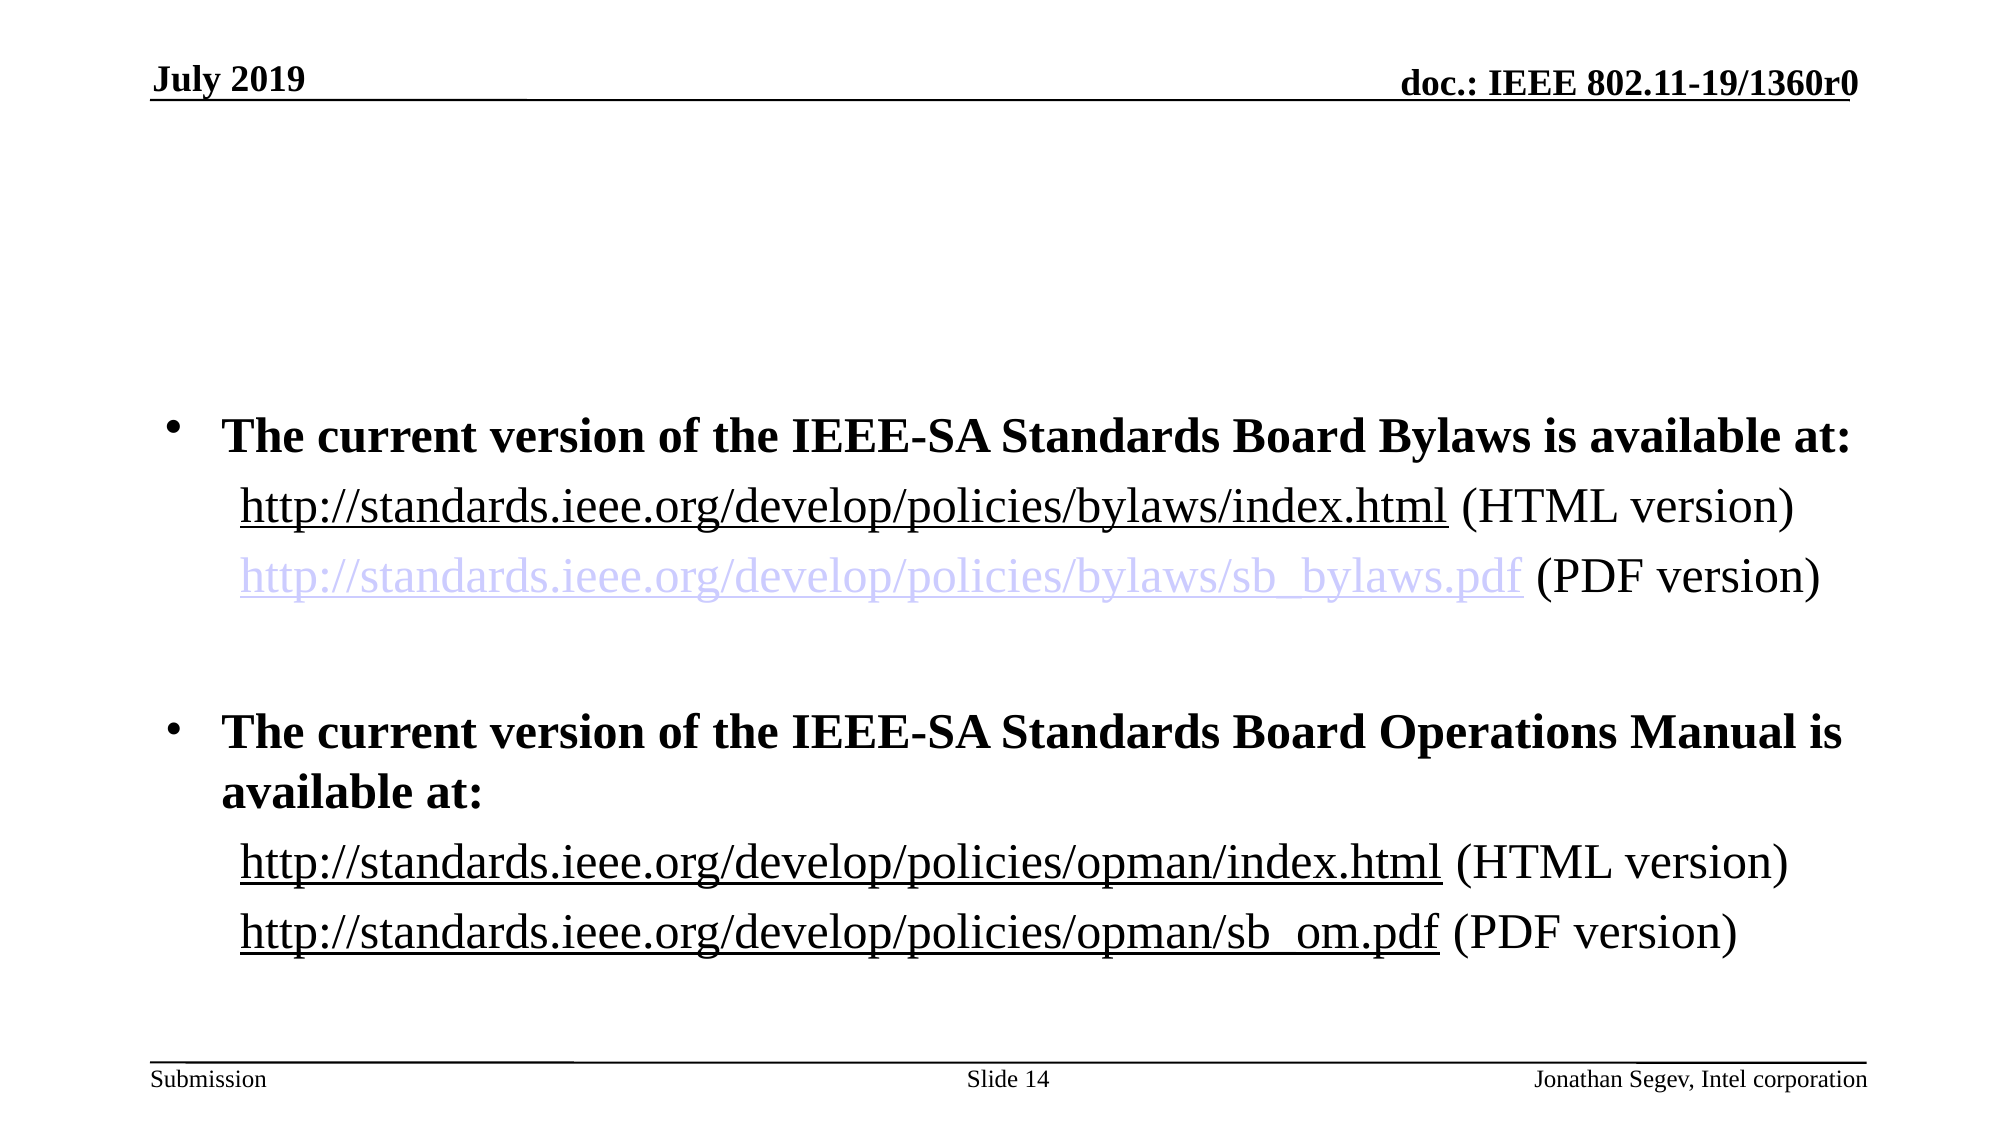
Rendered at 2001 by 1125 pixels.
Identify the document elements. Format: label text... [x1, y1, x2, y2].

footer Jonathan Segev, Intel corporation [1171, 1061, 1869, 1093]
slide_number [152, 54, 563, 100]
slide_number Slide 14 [950, 1061, 1067, 1123]
list The current version of the IEEE-SA Standards Board Bylaws is available at: http://standards.ieee.org/develop/policies/bylaws/index.html (HTML version) http://standards.ieee.org/develop/policies/bylaws/sb_bylaws.pdf (PDF version) The current version of the IEEE-SA Standards Board Operations Manual is available at: http://standards.ieee.org/develop/policies/opman/index.html (HTML version) http://standards.ieee.org/develop/policies/opman/sb_om.pdf (PDF version) [149, 324, 1922, 1000]
